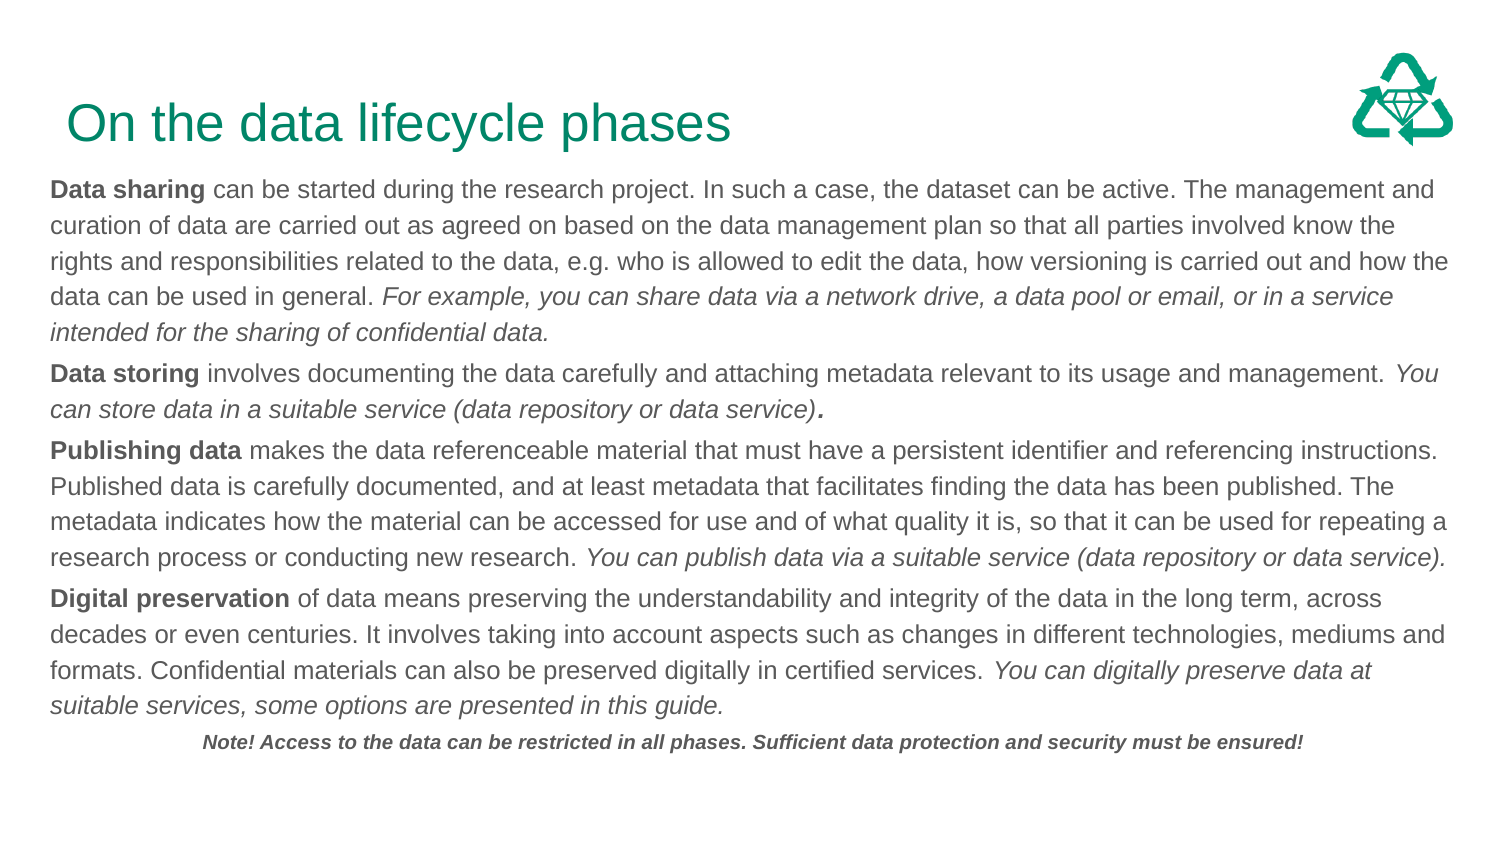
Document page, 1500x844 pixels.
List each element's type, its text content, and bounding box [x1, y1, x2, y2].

list Data sharing can be started during the research project. In such a case, the dataset can be active. The management and curation of data are carried out as agreed on based on the data management plan so that all parties involved know the rights and responsibilities related to the data, e.g. who is allowed to edit the data, how versioning is carried out and how the data can be used in general. For example, you can share data via a network drive, a data pool or email, or in a service intended for the sharing of confidential data. Data storing involves documenting the data carefully and attaching metadata relevant to its usage and management. You can store data in a suitable service (data repository or data service). Publishing data makes the data referenceable material that must have a persistent identifier and referencing instructions. Published data is carefully documented, and at least metadata that facilitates finding the data has been published. The metadata indicates how the material can be accessed for use and of what quality it is, so that it can be used for repeating a research process or conducting new research. You can publish data via a suitable service (data repository or data service). Digital preservation of data means preserving the understandability and integrity of the data in the long term, across decades or even centuries. It involves taking into account aspects such as changes in different technologies, mediums and formats. Confidential materials can also be preserved digitally in certified services. You can digitally preserve data at suitable services, some options are presented in this guide. Note! Access to the data can be restricted in all phases. Sufficient data protection and security must be ensured! [35, 153, 1472, 828]
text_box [1344, 44, 1461, 154]
title On the data lifecycle phases [51, 72, 1339, 153]
